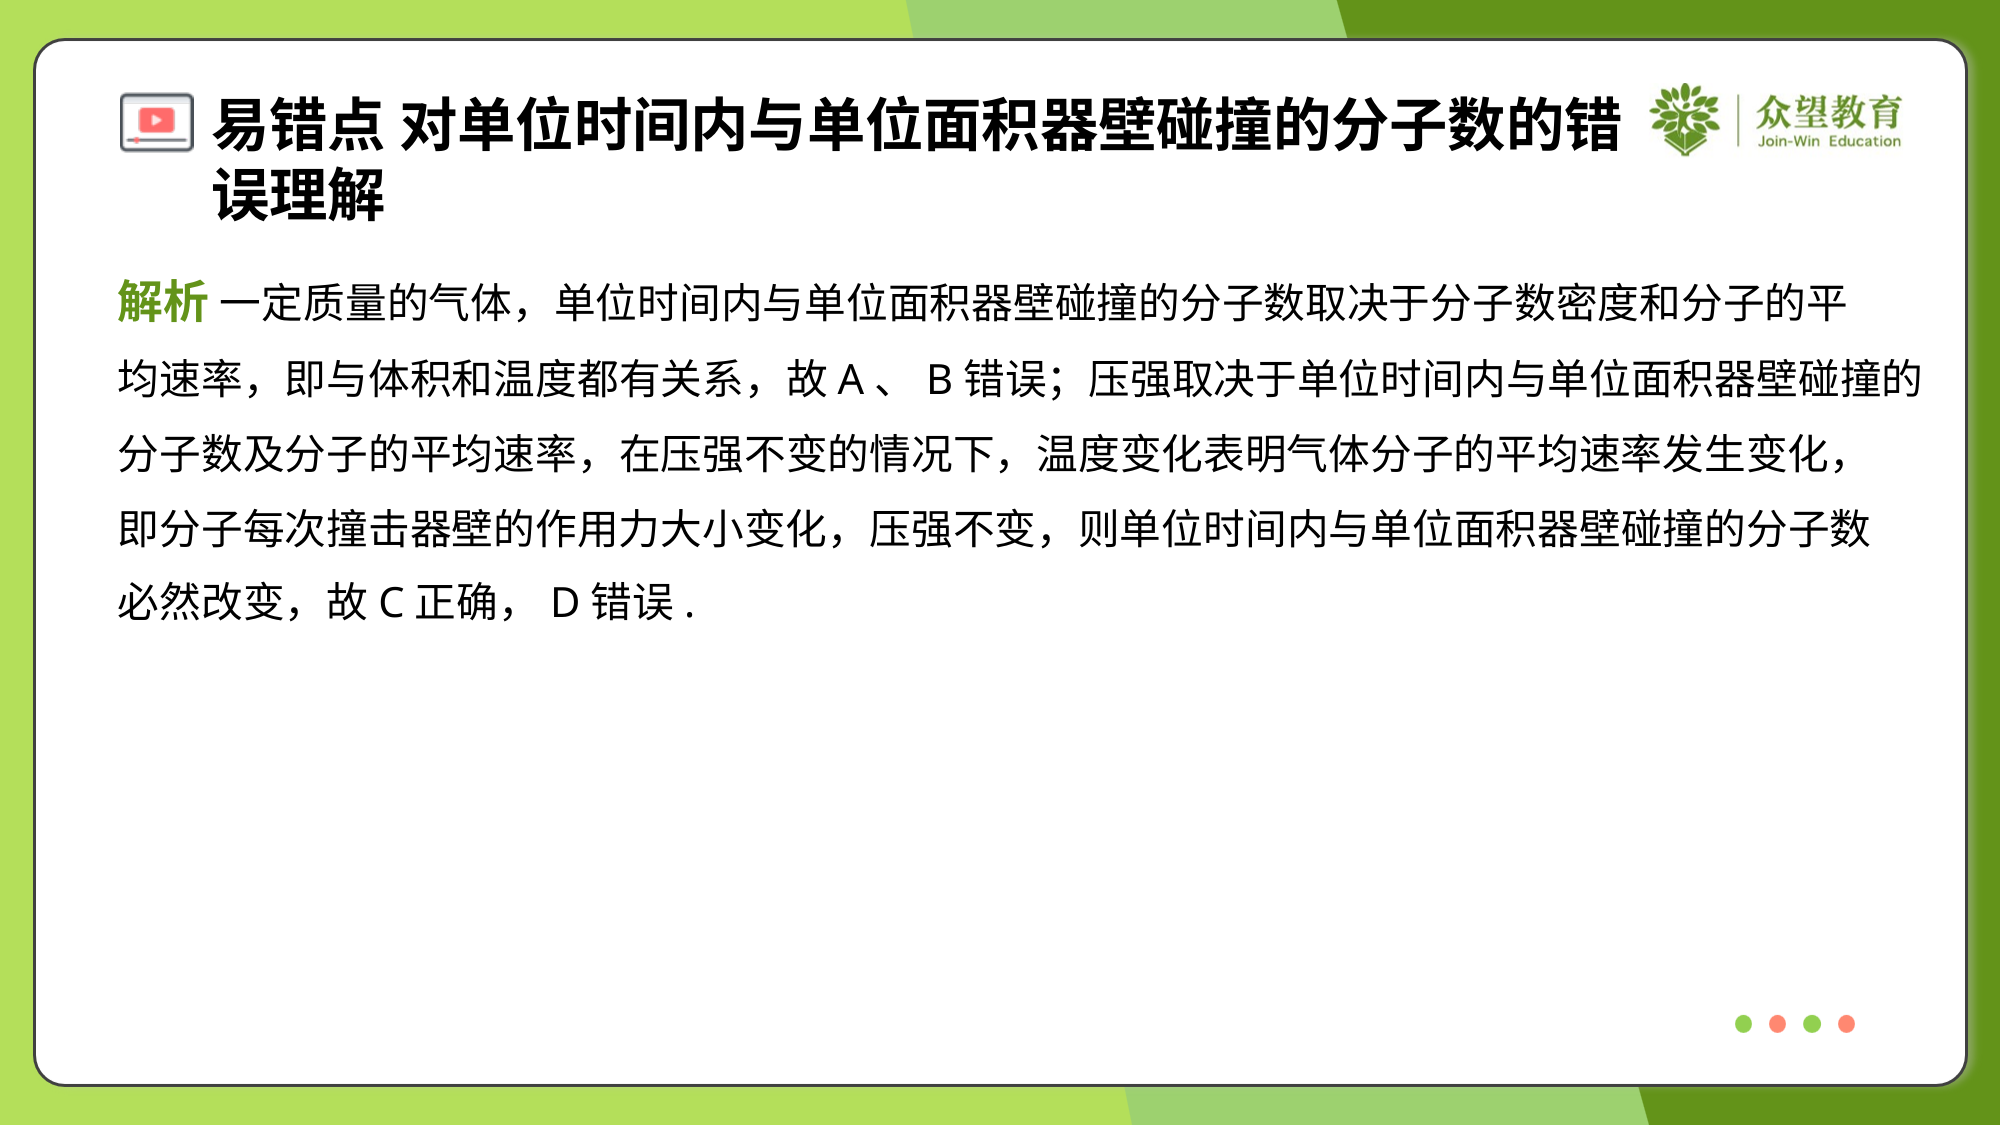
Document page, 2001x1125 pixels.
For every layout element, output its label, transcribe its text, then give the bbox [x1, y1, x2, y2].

picture [0, 0, 2000, 1125]
text_box 解析 一定质量的气体，单位时间内与单位面积器壁碰撞的分子数取决于分子数密度和分子的平 均速率，即与体积和温度都有关系，故A、B错误；压强取决于单位时间内与单位面积器壁碰撞的 分子数及分子的平均速率，在压强不变的情况下，温度变化表明气体分子的平均速率发生变化， 即分子每次撞击器壁的作用力大小变化，压强不变，则单位时间内与单位面积器壁碰撞的分子数 必然改变，故C正确，D错误. [117, 251, 1882, 619]
